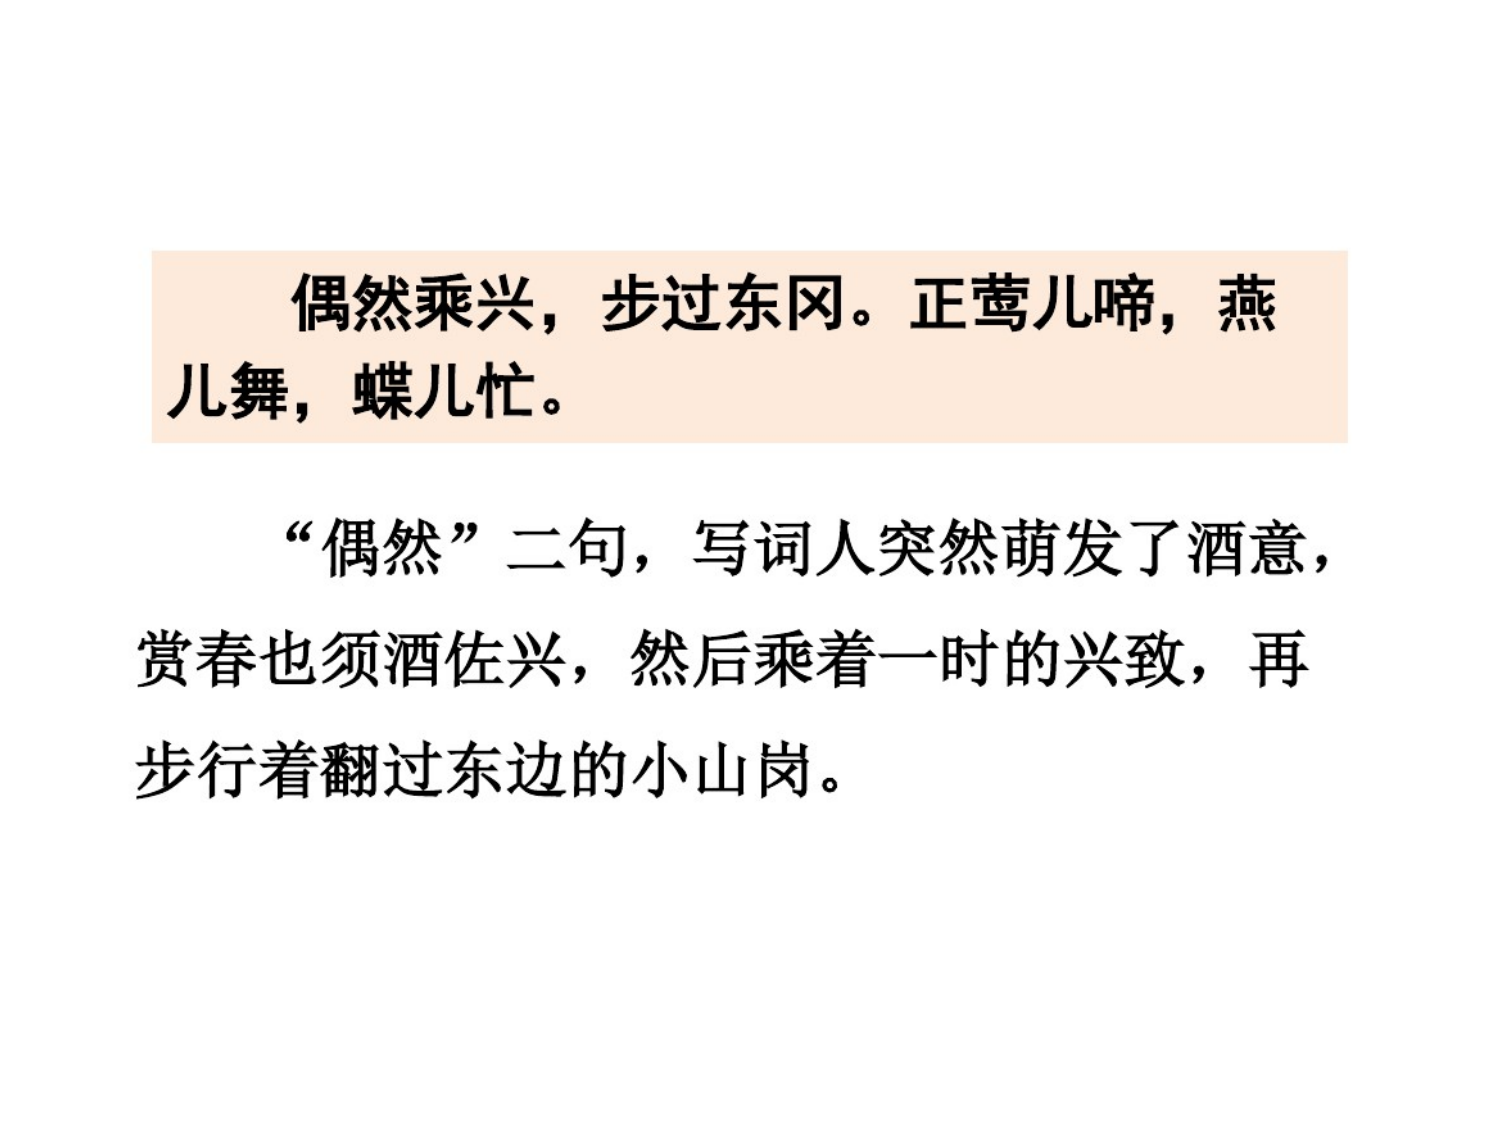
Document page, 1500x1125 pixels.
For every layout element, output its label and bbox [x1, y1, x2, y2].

list [57, 43, 1443, 1082]
